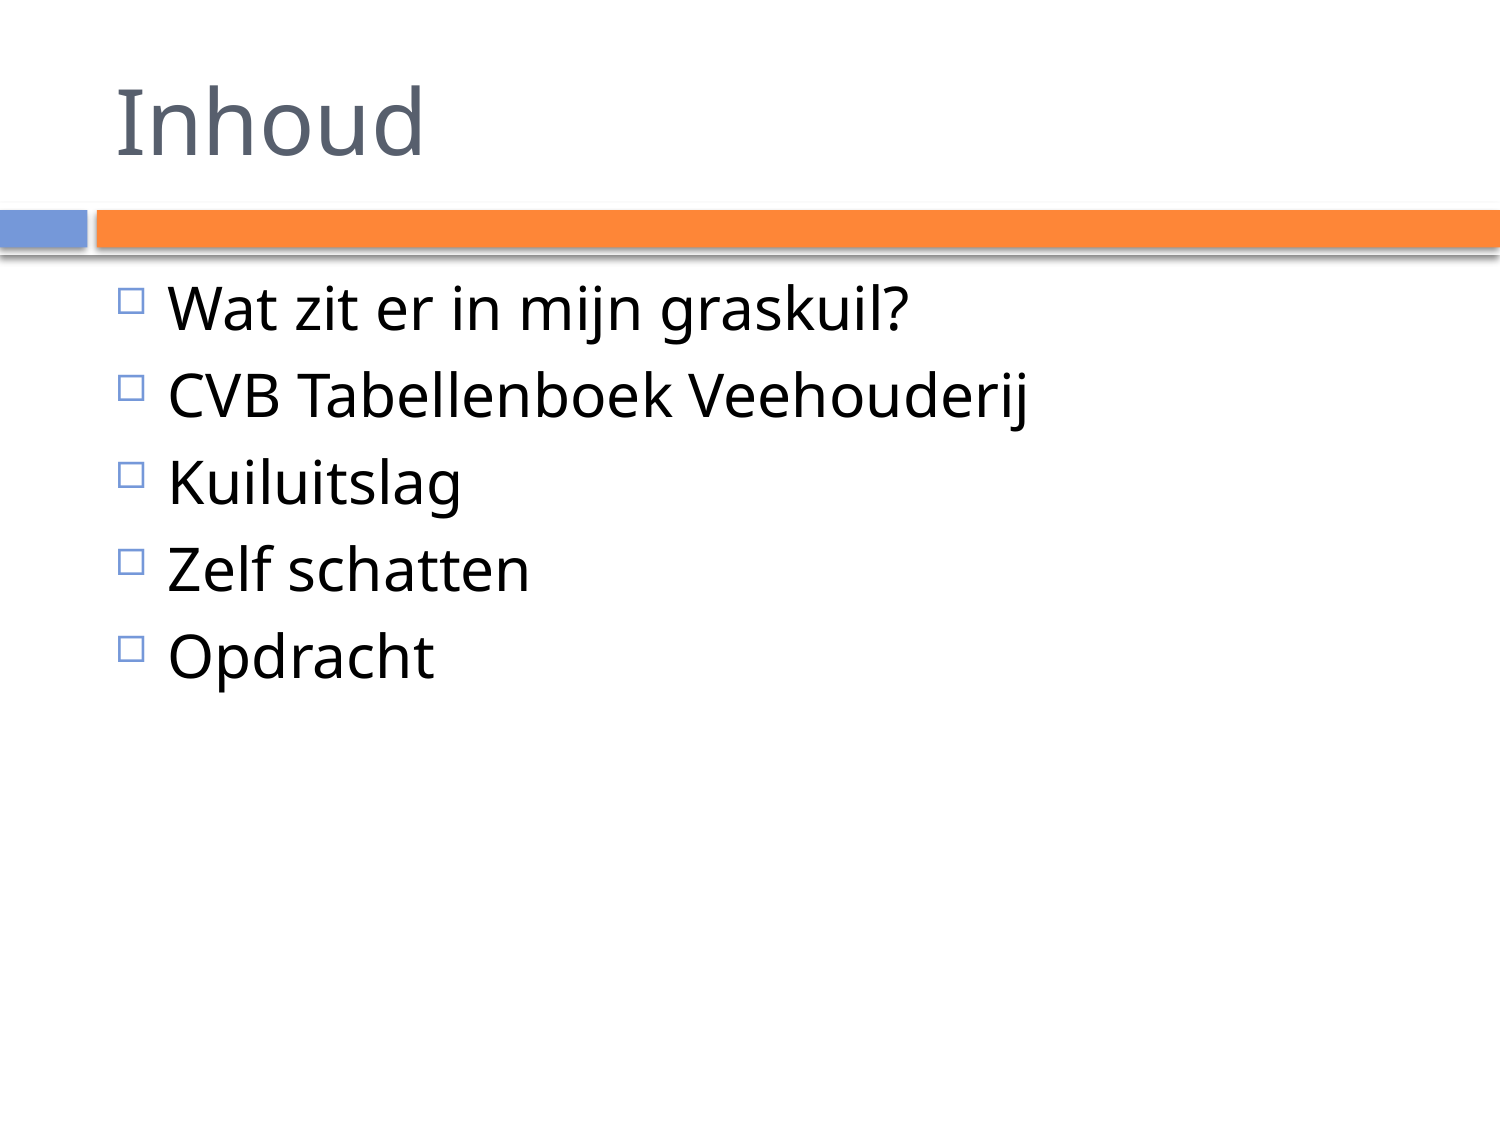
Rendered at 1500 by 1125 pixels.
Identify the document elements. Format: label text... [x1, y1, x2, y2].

list Wat zit er in mijn graskuil? CVB Tabellenboek Veehouderij Kuiluitslag Zelf schatten Opdracht [100, 262, 1438, 1000]
title Inhoud [100, 37, 1438, 200]
